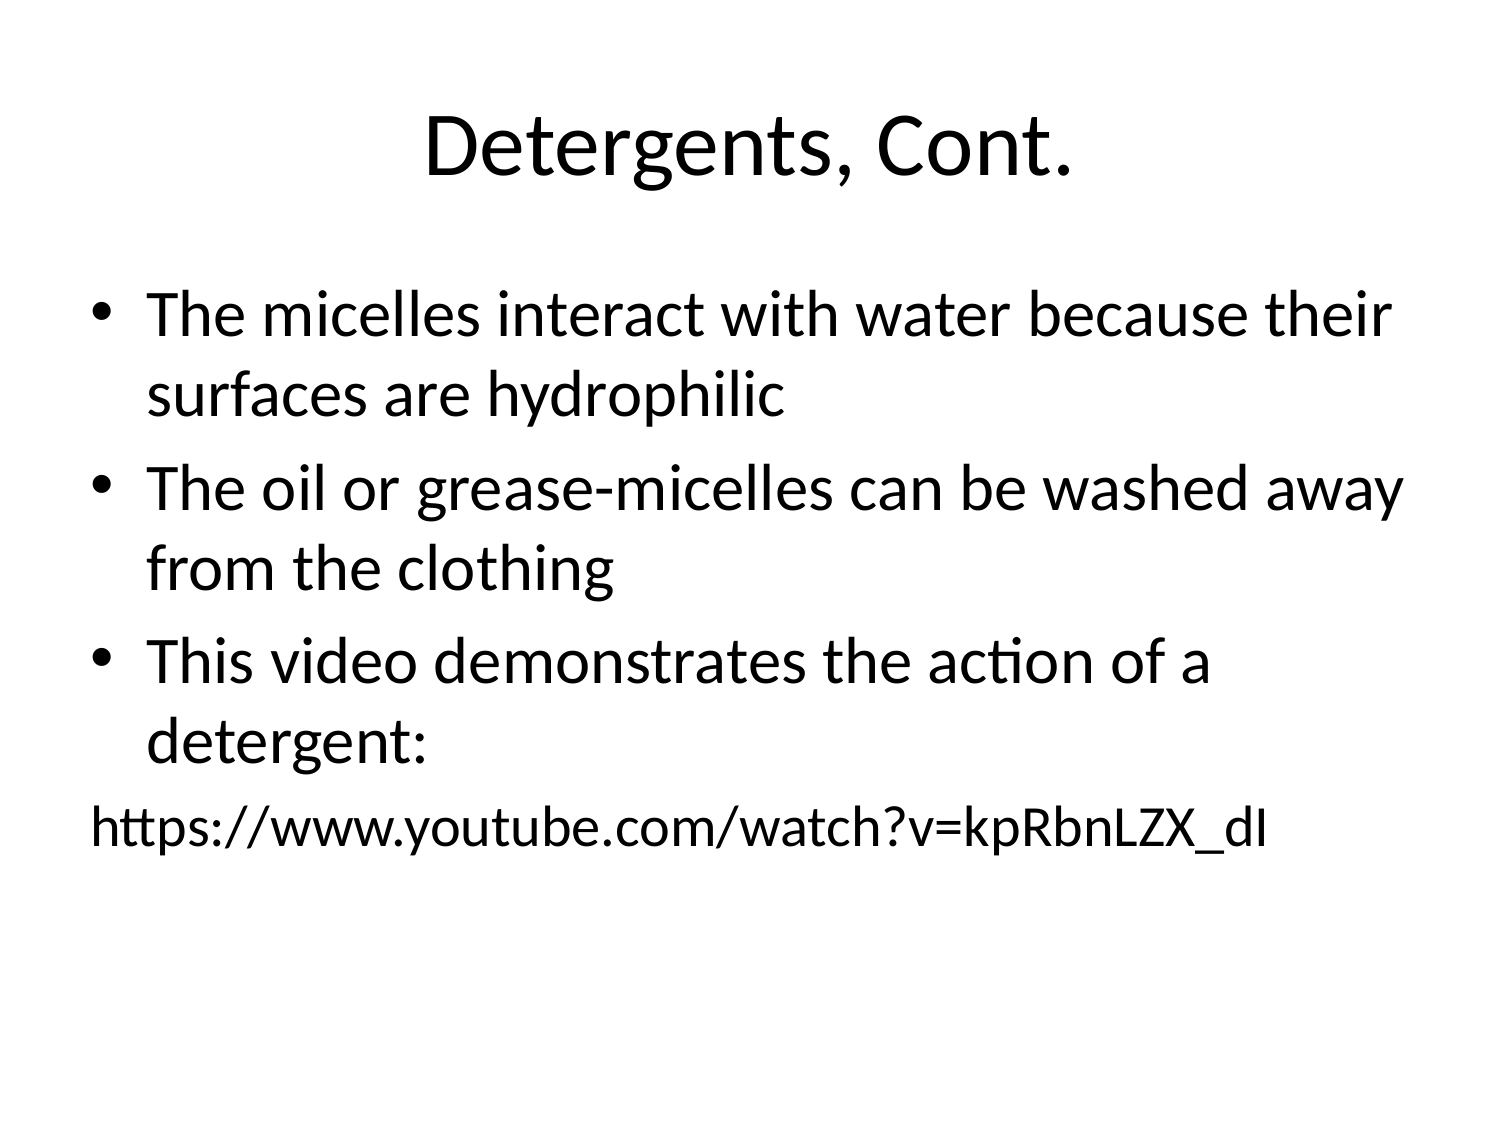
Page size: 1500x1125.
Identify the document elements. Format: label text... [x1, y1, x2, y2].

list The micelles interact with water because their surfaces are hydrophilic The oil or grease-micelles can be washed away from the clothing This video demonstrates the action of a detergent: https://www.youtube.com/watch?v=kpRbnLZX_dI [75, 262, 1425, 1005]
title Detergents, Cont. [75, 45, 1425, 233]
